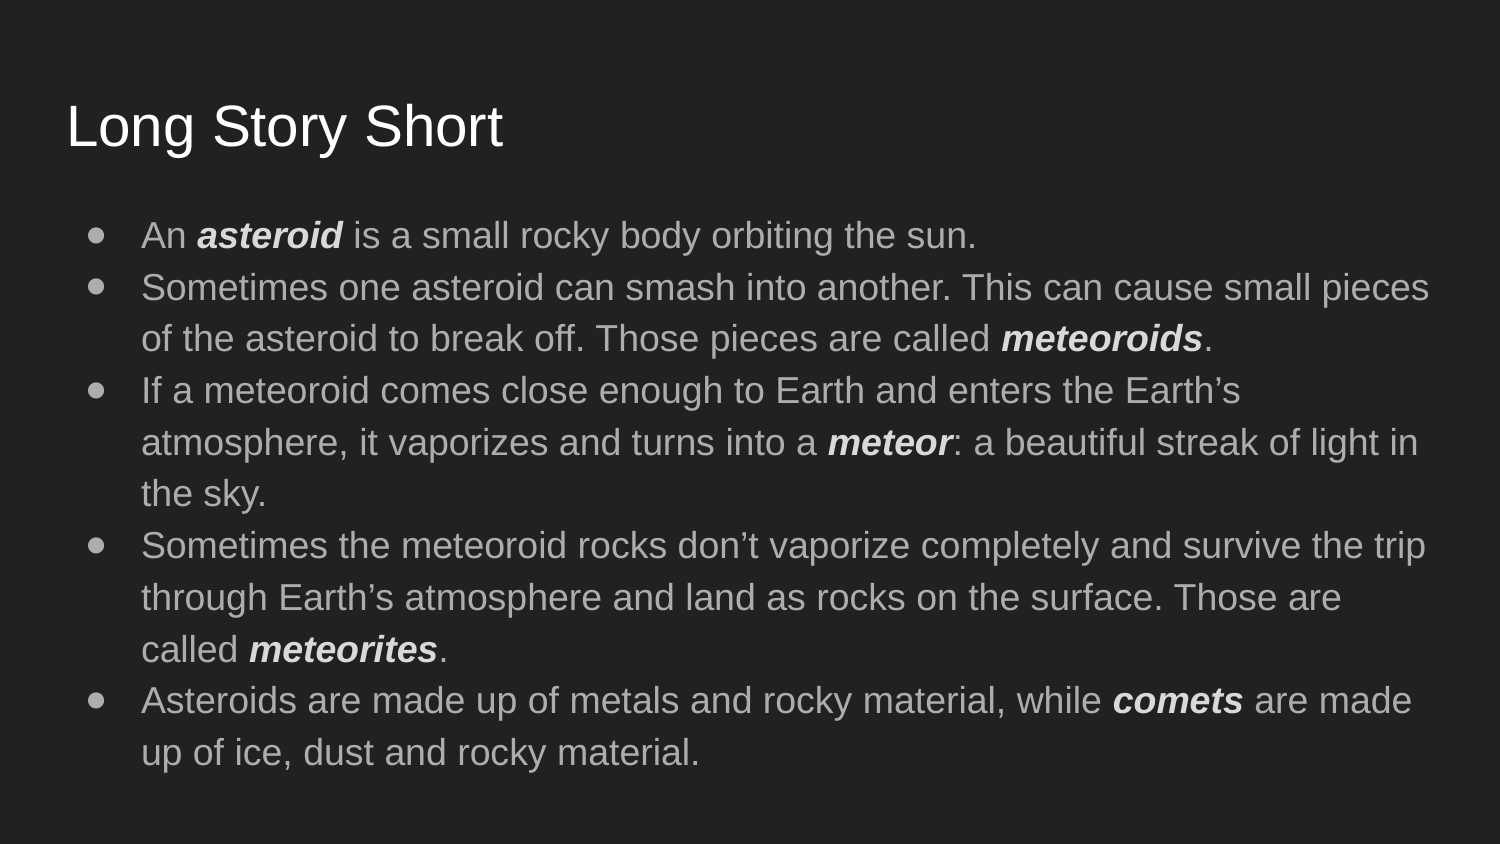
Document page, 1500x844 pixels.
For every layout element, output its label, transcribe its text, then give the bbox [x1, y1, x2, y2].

title Long Story Short [51, 72, 1449, 167]
list An asteroid is a small rocky body orbiting the sun. Sometimes one asteroid can smash into another. This can cause small pieces of the asteroid to break off. Those pieces are called meteoroids. If a meteoroid comes close enough to Earth and enters the Earth’s atmosphere, it vaporizes and turns into a meteor: a beautiful streak of light in the sky. Sometimes the meteoroid rocks don’t vaporize completely and survive the trip through Earth’s atmosphere and land as rocks on the surface. Those are called meteorites. Asteroids are made up of metals and rocky material, while comets are made up of ice, dust and rocky material. [51, 189, 1449, 750]
